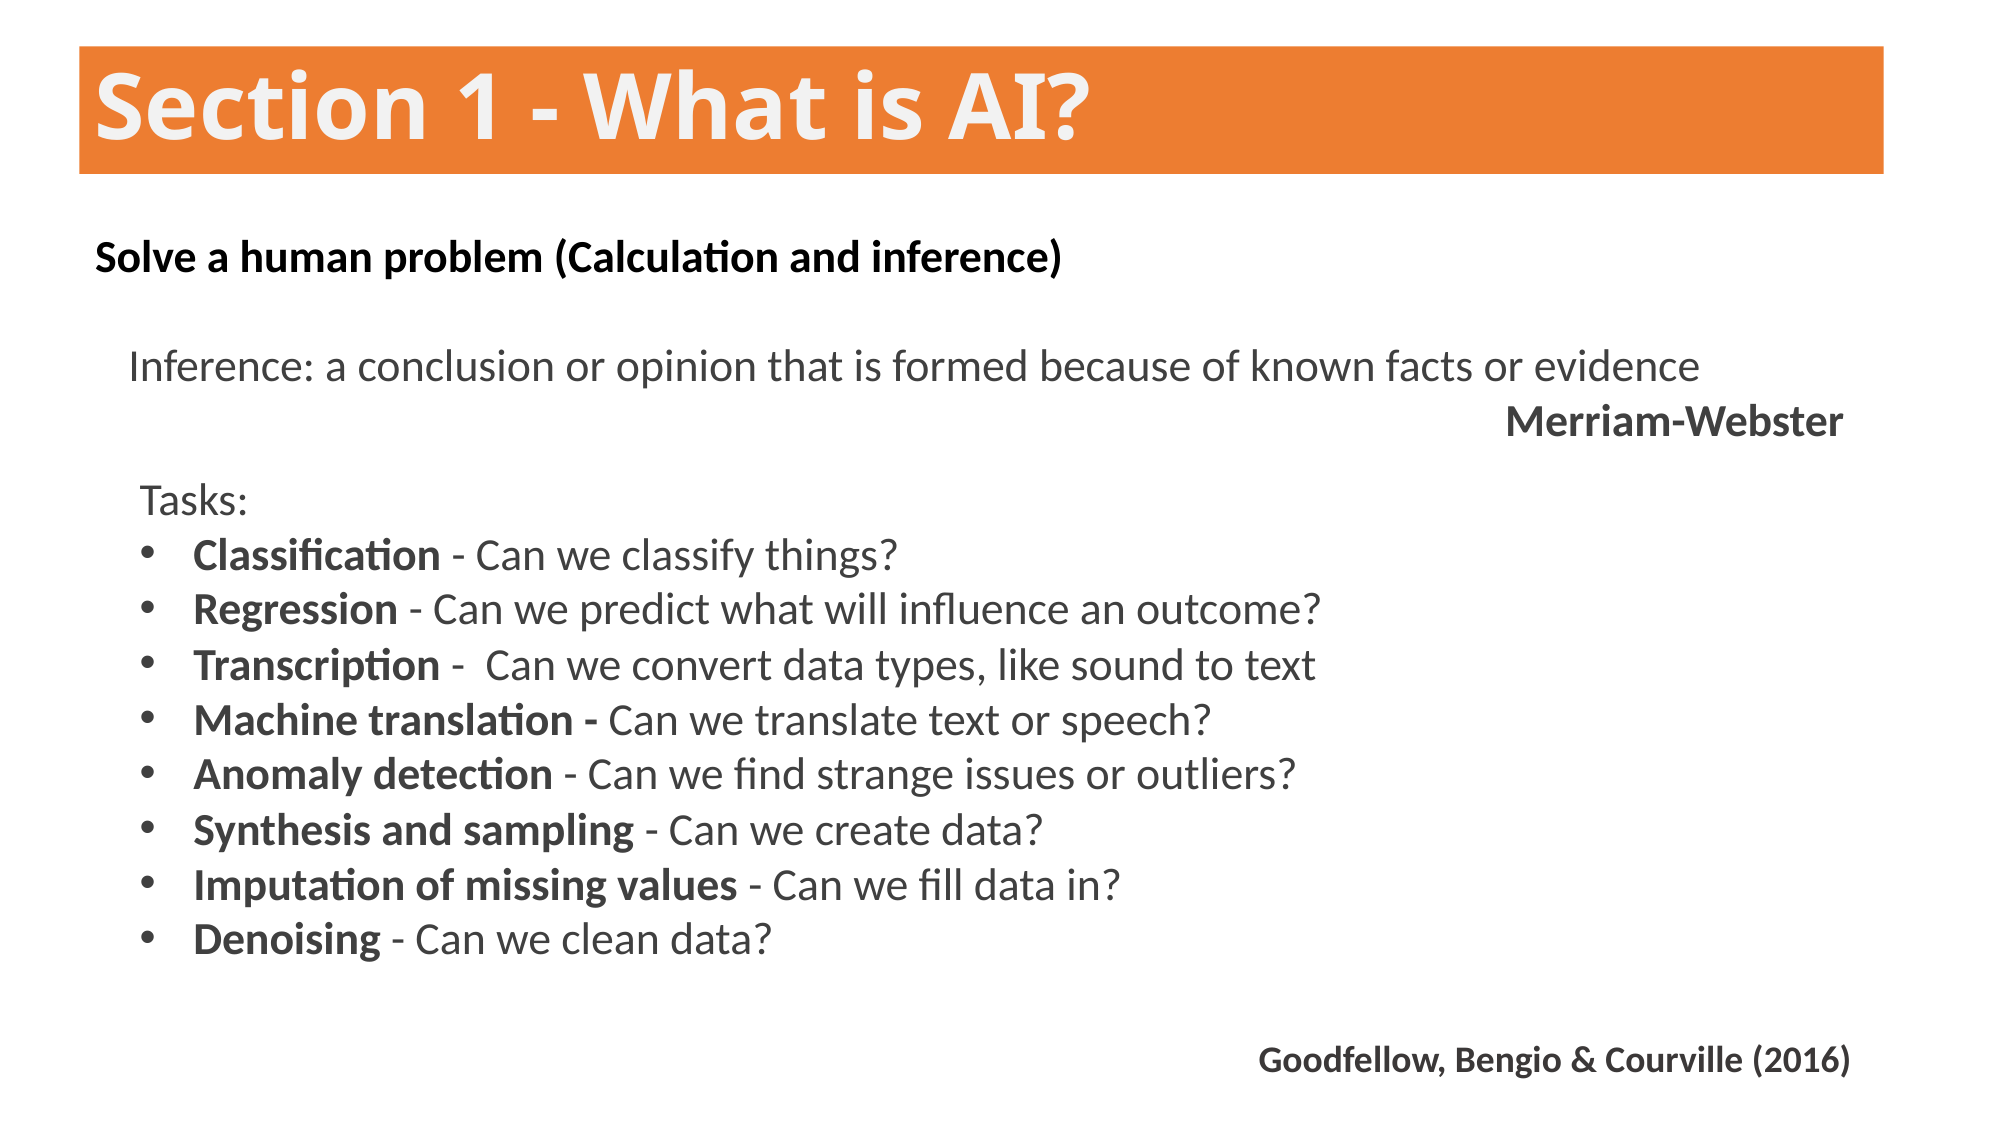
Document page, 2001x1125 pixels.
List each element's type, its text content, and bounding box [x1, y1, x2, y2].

text_box Inference: a conclusion or opinion that is formed because of known facts or evidence Merriam-Webster [113, 328, 1870, 674]
text_box Goodfellow, Bengio & Courville (2016) [1243, 1027, 1870, 1088]
text_box Section 1 - What is AI? [79, 46, 1884, 174]
text_box Solve a human problem (Calculation and inference) [80, 218, 1463, 344]
text_box Tasks: Classification - Can we classify things? Regression - Can we predict what will influence an outcome? Transcription - Can we convert data types, like sound to text Machine translation - Can we translate text or speech? Anomaly detection - Can we find strange issues or outliers? Synthesis and sampling - Can we create data? Imputation of missing values - Can we fill data in? Denoising - Can we clean data? [124, 461, 1760, 812]
